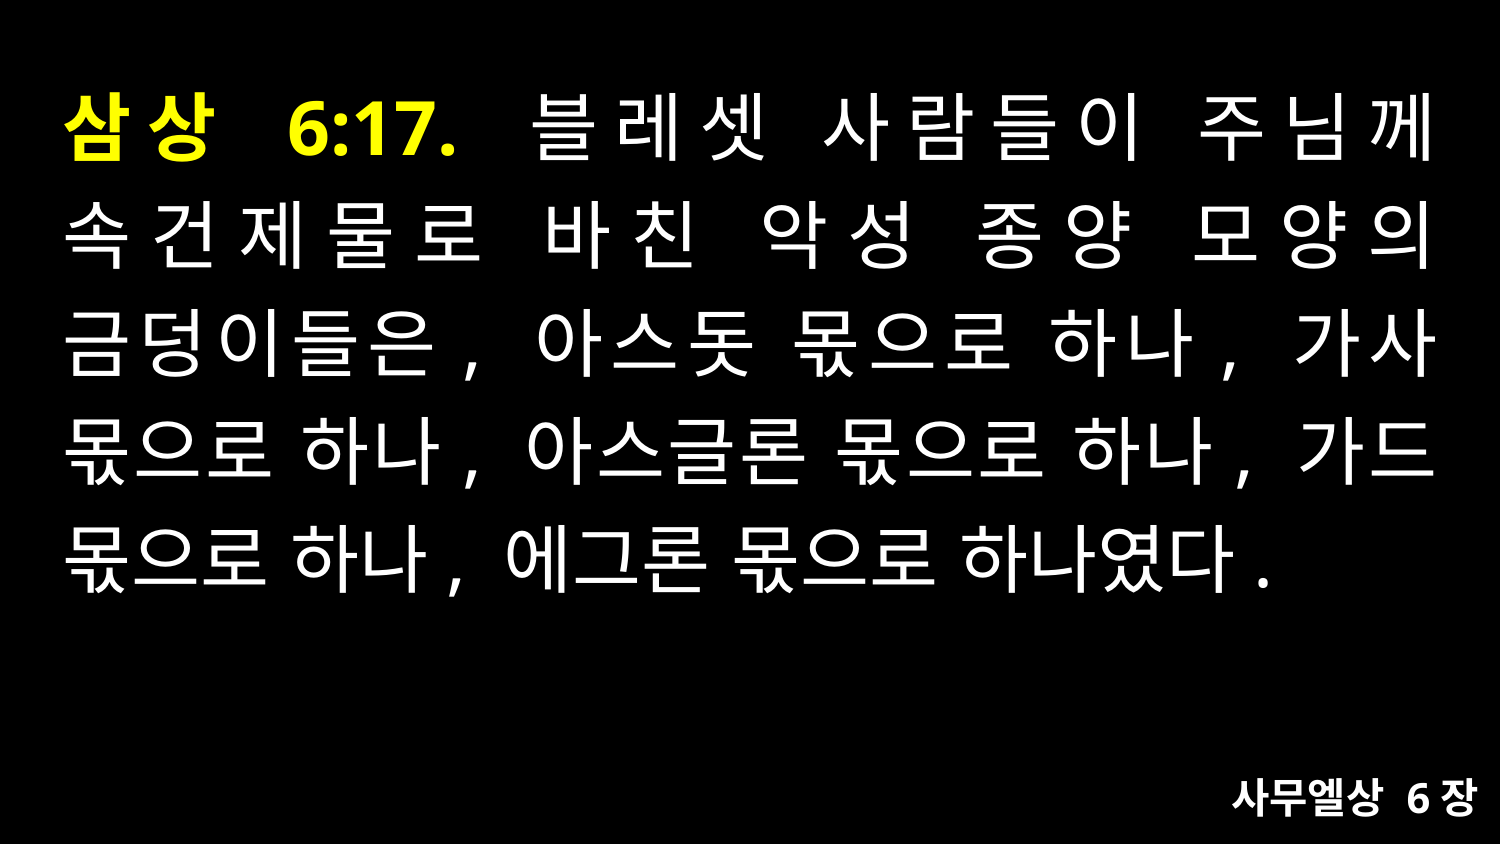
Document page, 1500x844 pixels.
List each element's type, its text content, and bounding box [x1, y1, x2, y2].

subtitle 사무엘상 6장 [916, 770, 1500, 844]
title 삼상 6:17. 블레셋 사람들이 주님께 속건제물로 바친 악성 종양 모양의 금덩이들은, 아스돗 몫으로 하나, 가사 몫으로 하나, 아스글론 몫으로 하나, 가드 몫으로 하나, 에그론 몫으로 하나였다. [0, 0, 1500, 844]
